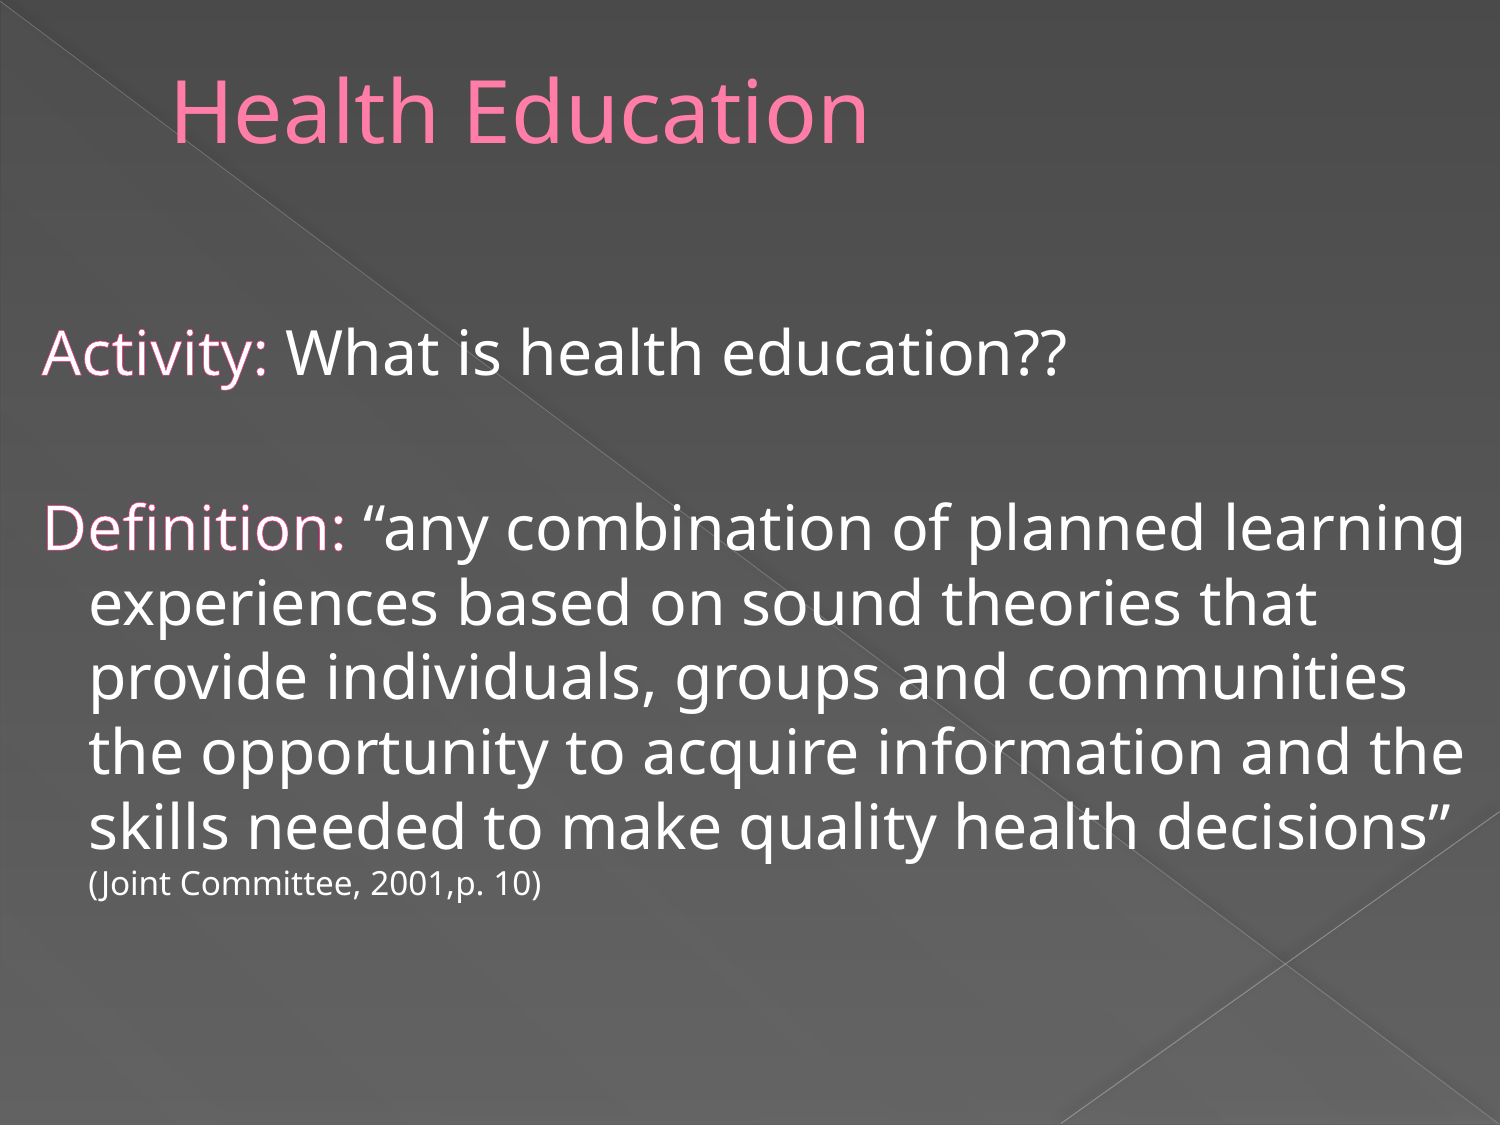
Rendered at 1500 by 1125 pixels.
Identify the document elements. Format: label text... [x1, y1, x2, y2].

title Health Education [75, 0, 1425, 217]
list Activity: What is health education?? Definition: “any combination of planned learning experiences based on sound theories that provide individuals, groups and communities the opportunity to acquire information and the skills needed to make quality health decisions” (Joint Committee, 2001,p. 10) [0, 217, 1500, 1059]
